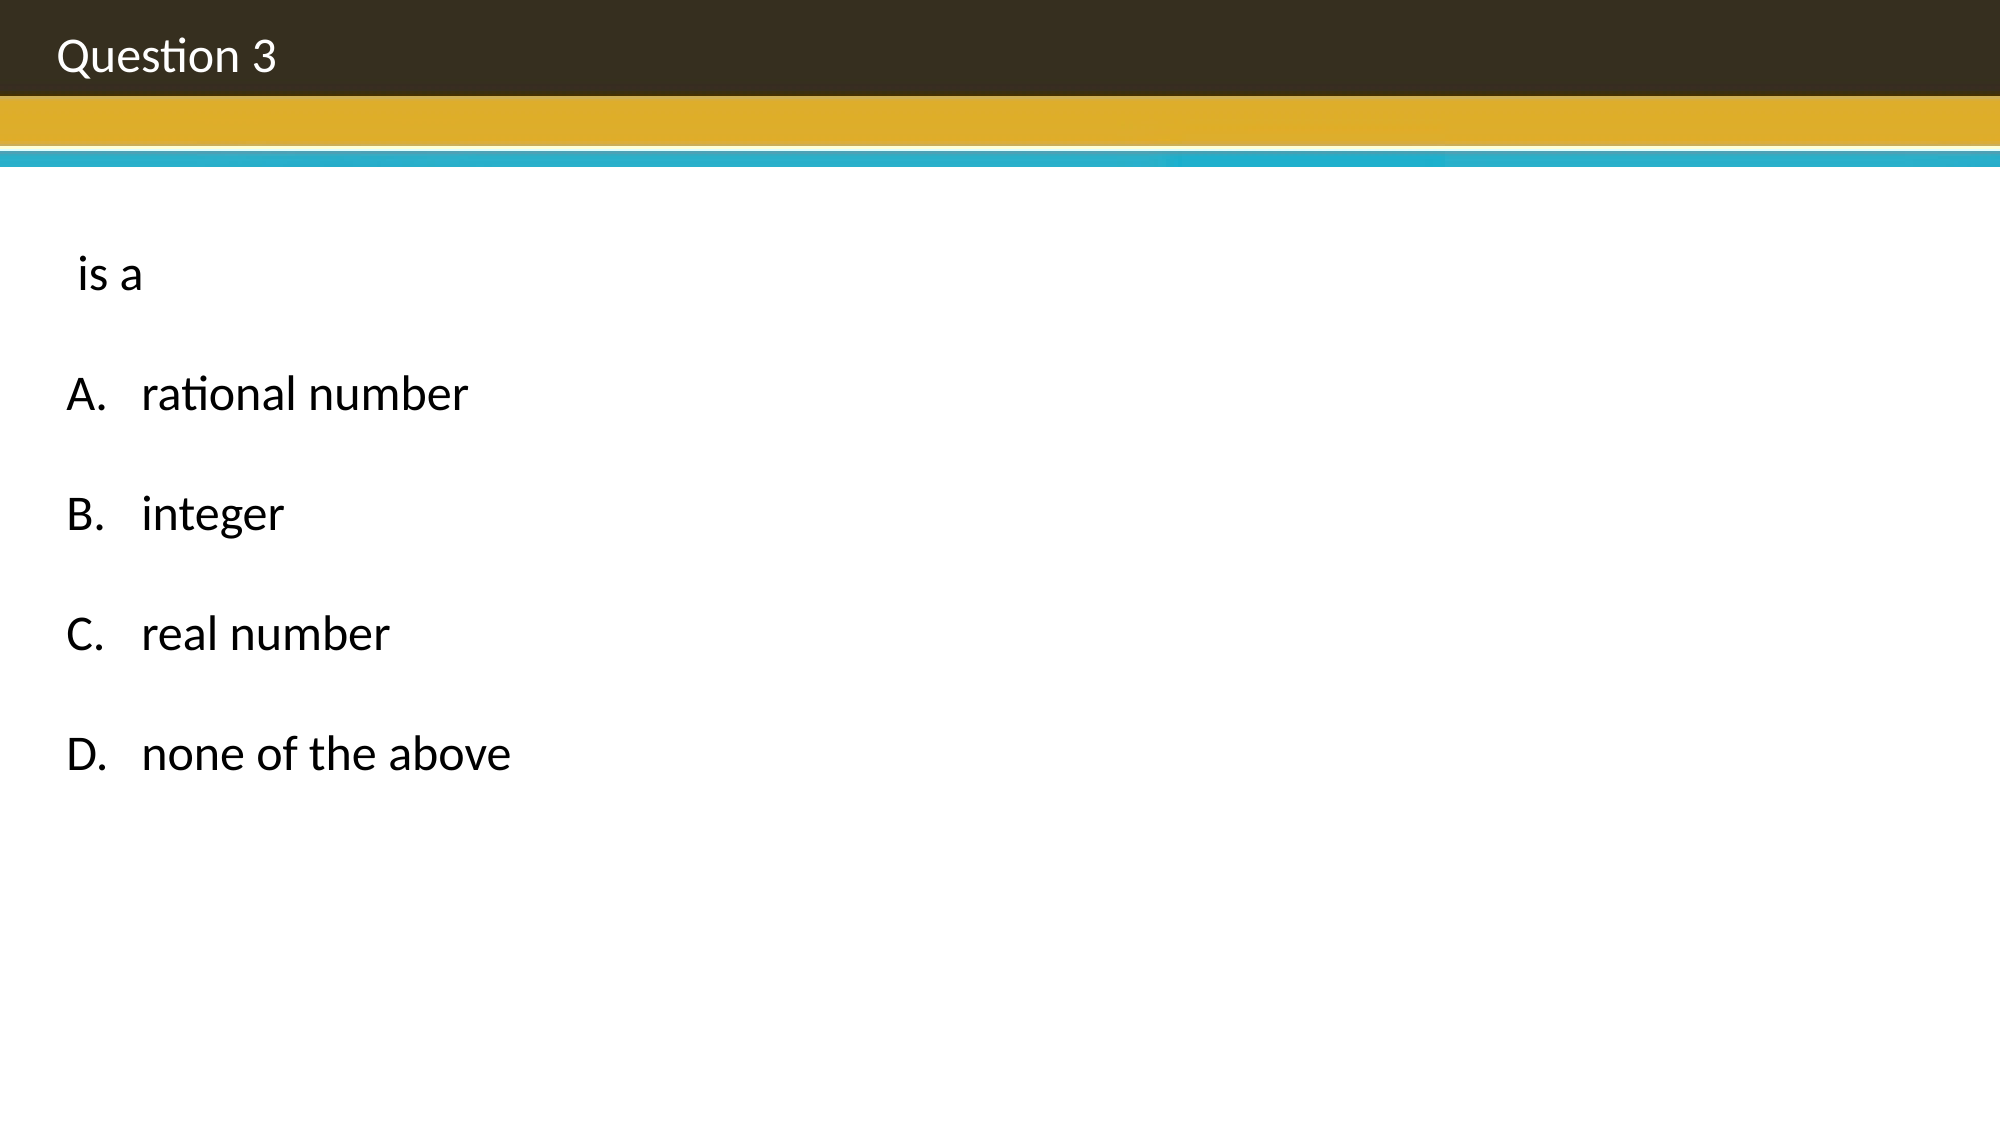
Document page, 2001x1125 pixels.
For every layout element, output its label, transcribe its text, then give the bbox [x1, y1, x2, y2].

picture [0, 0, 2000, 167]
text_box Question 3 [41, 14, 293, 90]
